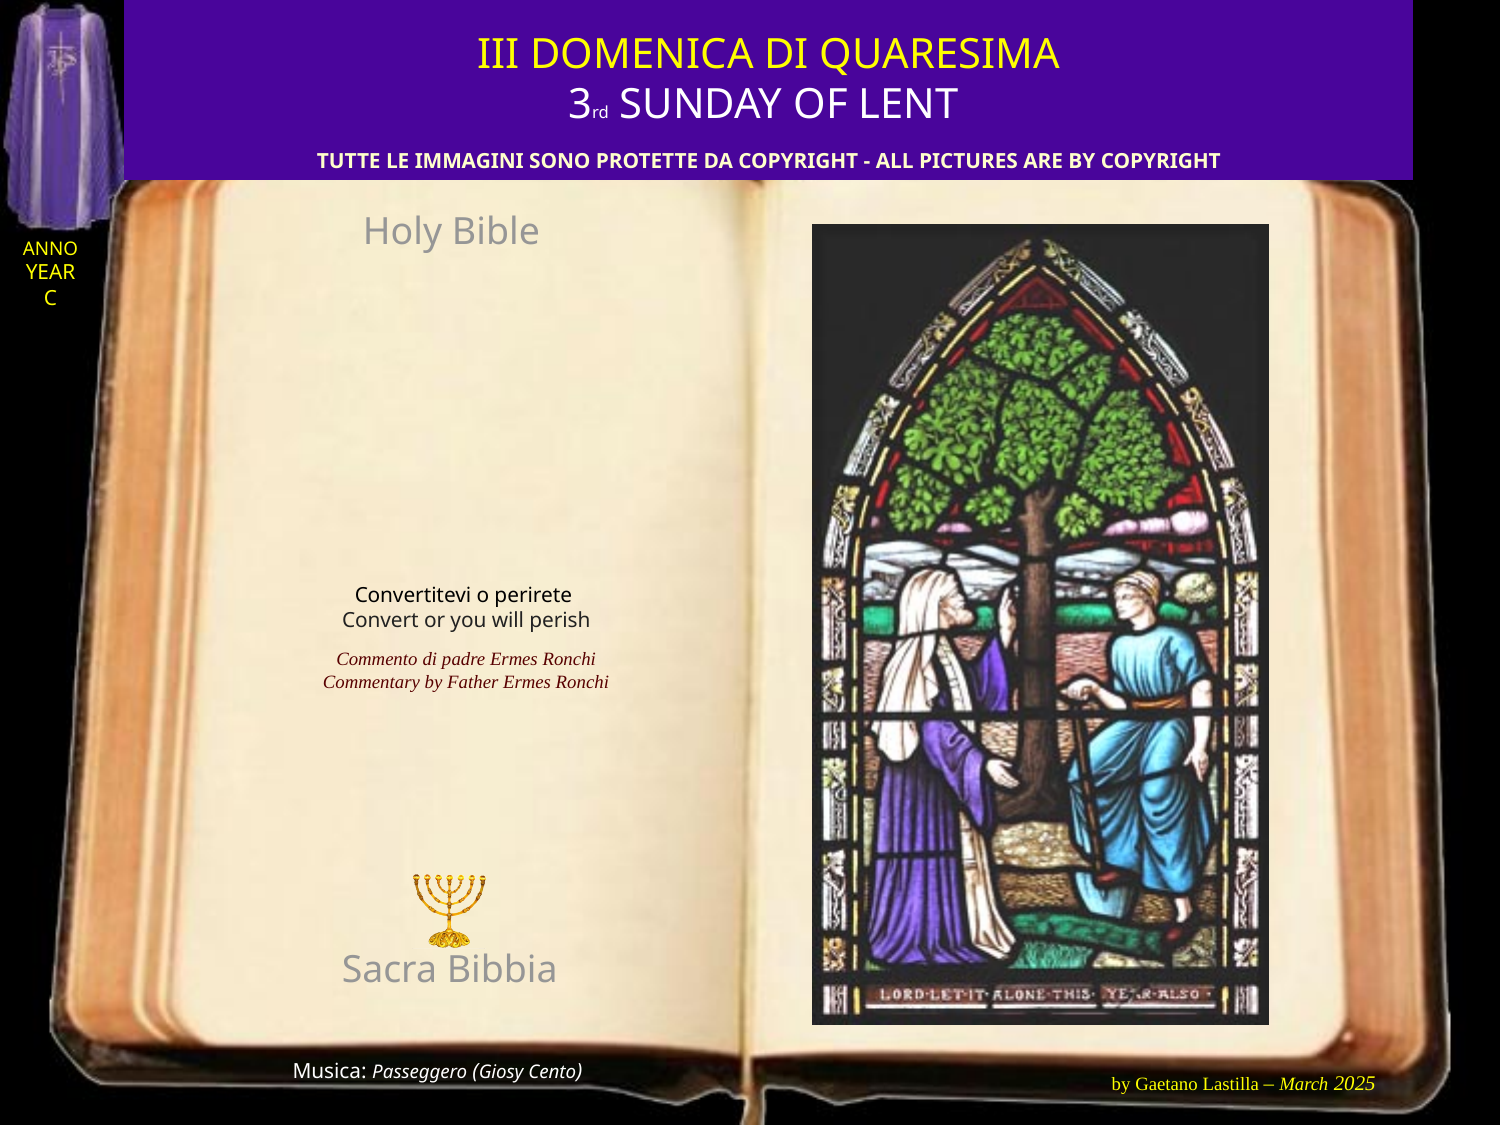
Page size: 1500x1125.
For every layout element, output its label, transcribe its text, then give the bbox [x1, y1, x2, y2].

text_box Sacra Bibbia [187, 937, 713, 998]
text_box Commento di padre Ermes Ronchi Commentary by Father Ermes Ronchi [284, 639, 648, 700]
text_box Musica: Passeggero (Giosy Cento) [137, 1050, 738, 1090]
text_box Holy Bible [348, 199, 556, 260]
text_box Convertitevi o perirete Convert or you will perish [184, 574, 748, 639]
text_box by Gaetano Lastilla – March 2025 [962, 1062, 1500, 1103]
text_box ANNO YEAR C [7, 229, 93, 317]
picture [0, 0, 1500, 1125]
text_box III DOMENICA DI QUARESIMA 3rd SUNDAY OF LENT TUTTE LE IMMAGINI SONO PROTETTE DA COPYRIGHT - ALL PICTURES ARE BY COPYRIGHT [124, 0, 1413, 180]
